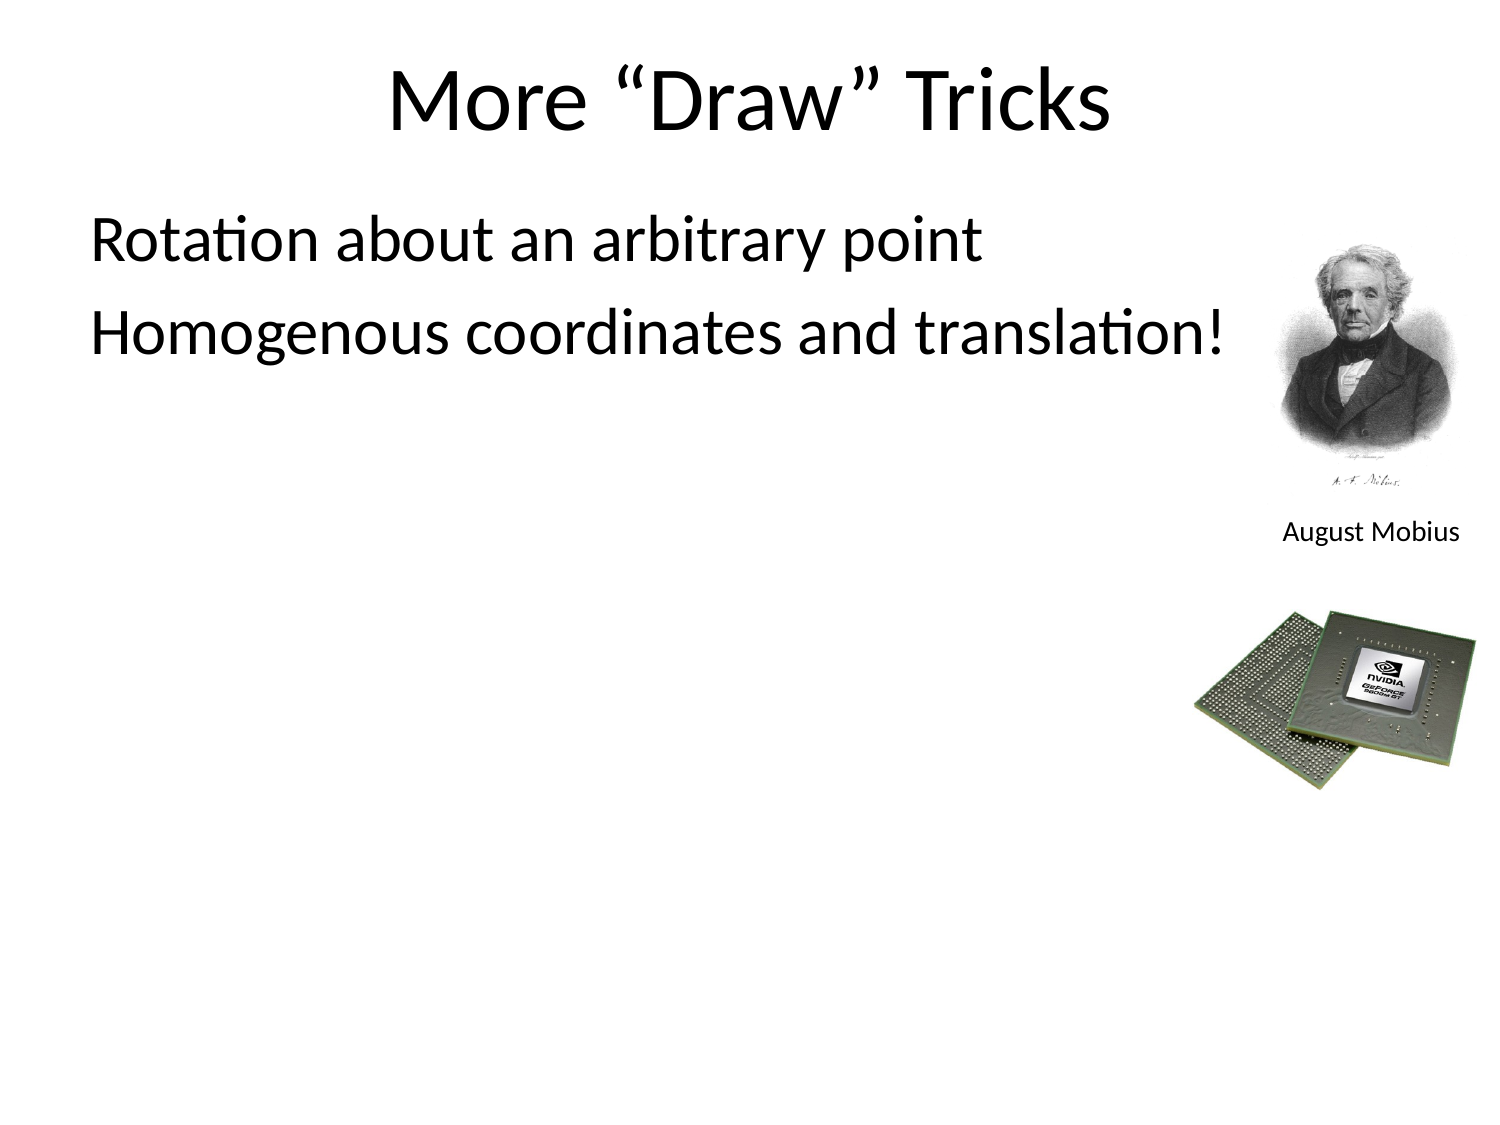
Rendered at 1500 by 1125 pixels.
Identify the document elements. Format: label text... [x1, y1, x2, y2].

text_box August Mobius [1267, 504, 1476, 555]
picture [1266, 223, 1470, 505]
list Rotation about an arbitrary point Homogenous coordinates and translation! [75, 187, 1425, 930]
title More “Draw” Tricks [75, 0, 1425, 187]
picture [1192, 609, 1477, 791]
